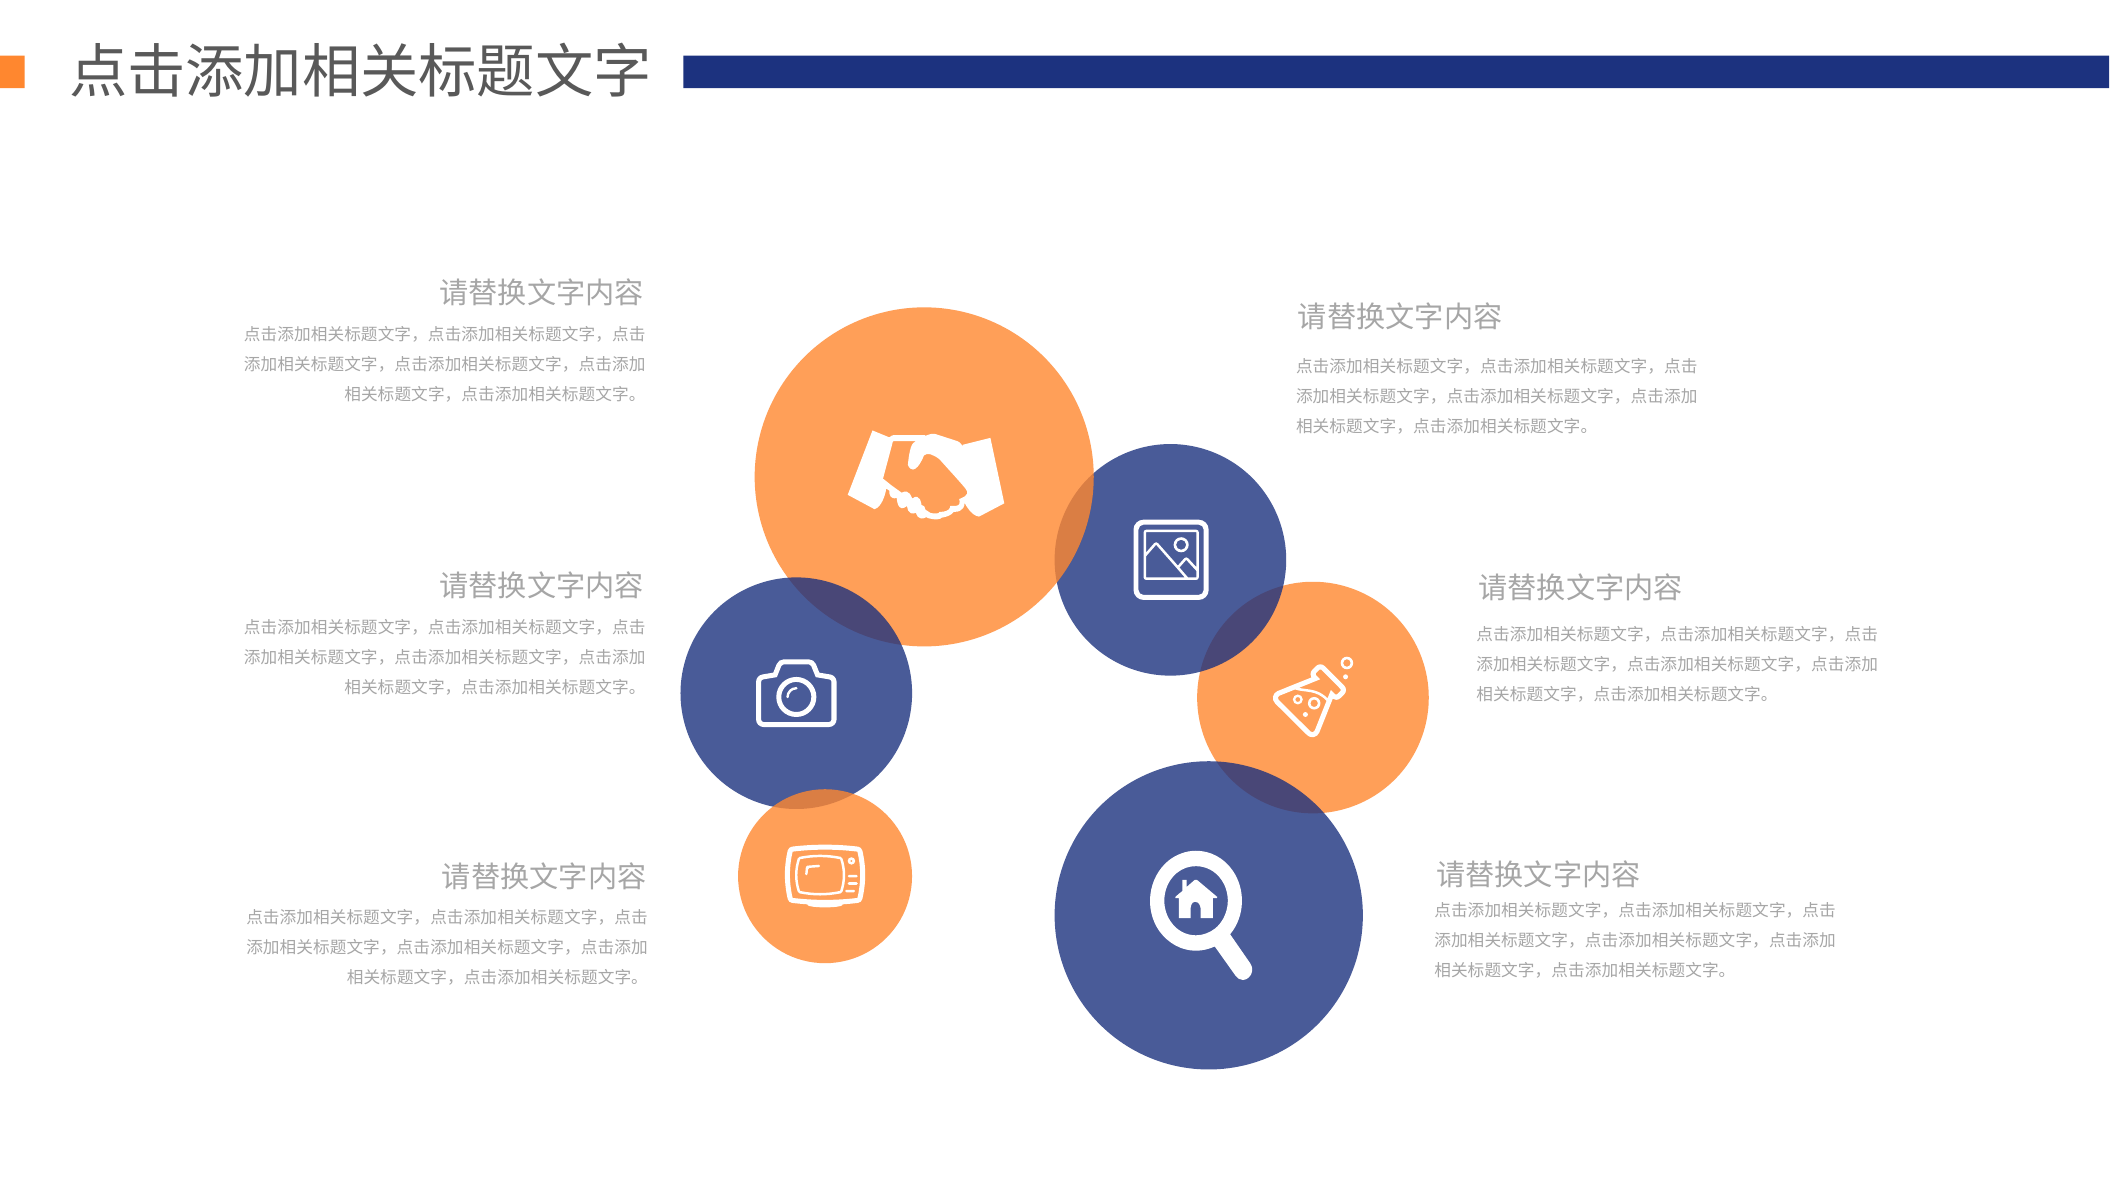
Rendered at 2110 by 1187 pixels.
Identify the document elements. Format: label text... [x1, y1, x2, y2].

text_box 点击添加相关标题文字，点击添加相关标题文字，点击添加相关标题文字，点击添加相关标题文字，点击添加相关标题文字，点击添加相关标题文字。 [1281, 338, 1717, 443]
text_box 请替换文字内容 [1462, 554, 1862, 613]
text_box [754, 307, 1094, 647]
text_box 请替换文字内容 [261, 552, 661, 611]
text_box 请替换文字内容 [1420, 841, 1819, 899]
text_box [1054, 444, 1287, 676]
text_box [1054, 761, 1363, 1070]
text_box 点击添加相关标题文字，点击添加相关标题文字，点击添加相关标题文字，点击添加相关标题文字，点击添加相关标题文字，点击添加相关标题文字。 [1462, 606, 1898, 711]
text_box 点击添加相关标题文字，点击添加相关标题文字，点击添加相关标题文字，点击添加相关标题文字，点击添加相关标题文字，点击添加相关标题文字。 [227, 890, 663, 995]
text_box 请替换文字内容 [1282, 283, 1681, 341]
text_box 请替换文字内容 [261, 259, 661, 318]
text_box 请替换文字内容 [263, 843, 663, 901]
text_box 点击添加相关标题文字，点击添加相关标题文字，点击添加相关标题文字，点击添加相关标题文字，点击添加相关标题文字，点击添加相关标题文字。 [1420, 883, 1856, 988]
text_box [680, 577, 913, 809]
text_box 点击添加相关标题文字 [54, 26, 667, 112]
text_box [1197, 581, 1429, 814]
text_box 点击添加相关标题文字，点击添加相关标题文字，点击添加相关标题文字，点击添加相关标题文字，点击添加相关标题文字，点击添加相关标题文字。 [224, 599, 660, 704]
text_box 点击添加相关标题文字，点击添加相关标题文字，点击添加相关标题文字，点击添加相关标题文字，点击添加相关标题文字，点击添加相关标题文字。 [224, 306, 660, 411]
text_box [738, 789, 913, 964]
